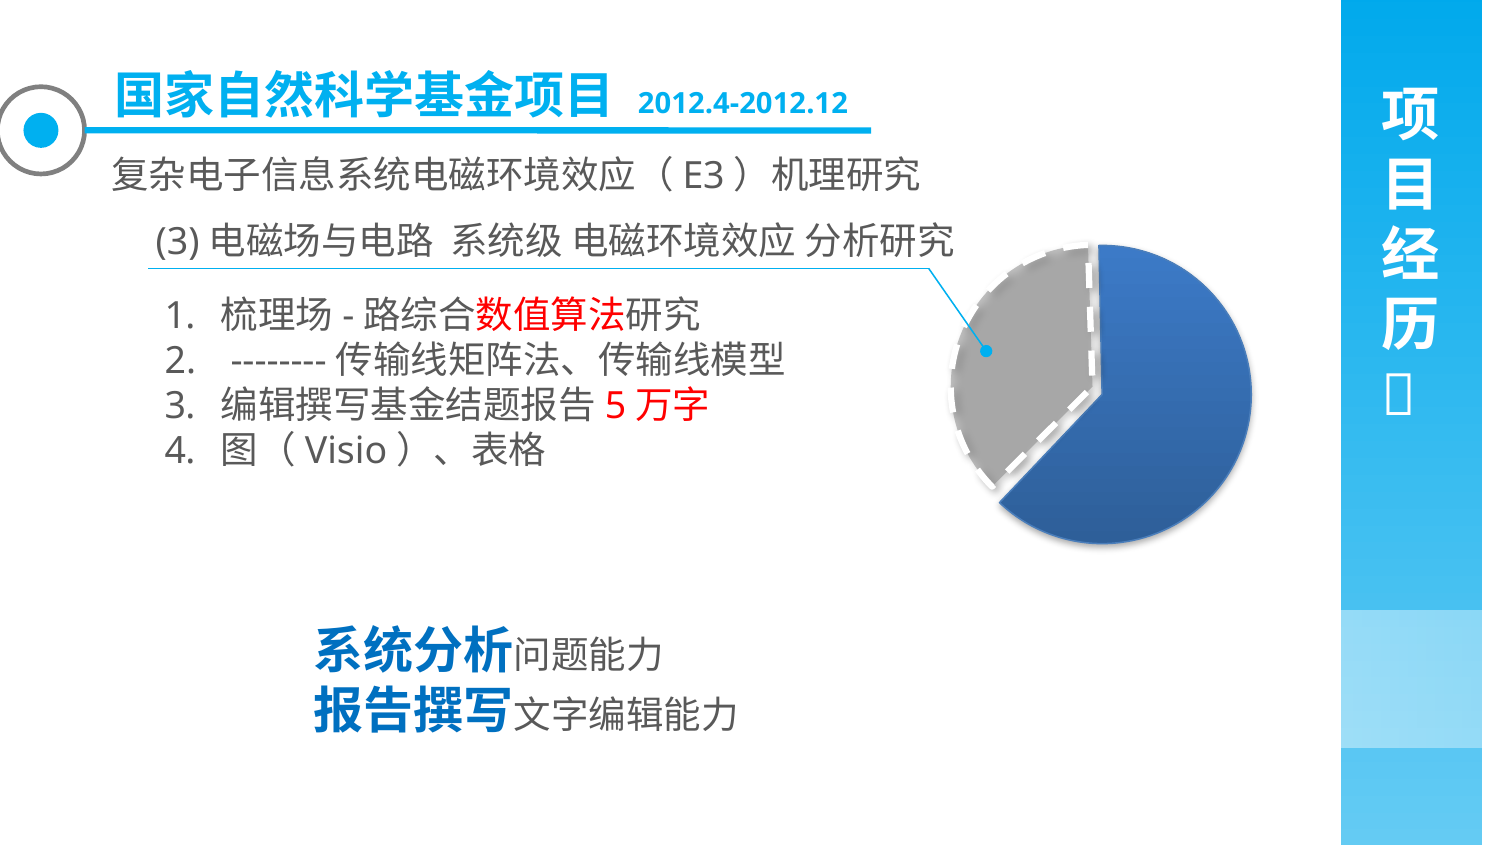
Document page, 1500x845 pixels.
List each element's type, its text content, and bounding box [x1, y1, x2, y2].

text_box 梳理场-路综合数值算法研究 --------传输线矩阵法、传输线模型 编辑撰写基金结题报告5万字 图（Visio）、表格 [149, 360, 976, 479]
text_box 项 目 经 历  [1367, 70, 1455, 435]
text_box 国家自然科学基金项目 2012.4-2012.12 [99, 55, 864, 129]
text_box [0, 610, 1500, 748]
text_box [1338, 759, 1484, 844]
text_box [998, 244, 1253, 545]
text_box 复杂电子信息系统电磁环境效应（E3）机理研究 [96, 143, 968, 203]
text_box (3)电磁场与电路 系统级 电磁环境效应 分析研究 [140, 209, 1046, 270]
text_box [0, 86, 85, 175]
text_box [147, 268, 987, 352]
text_box [948, 242, 1095, 489]
text_box [1338, 0, 1484, 608]
